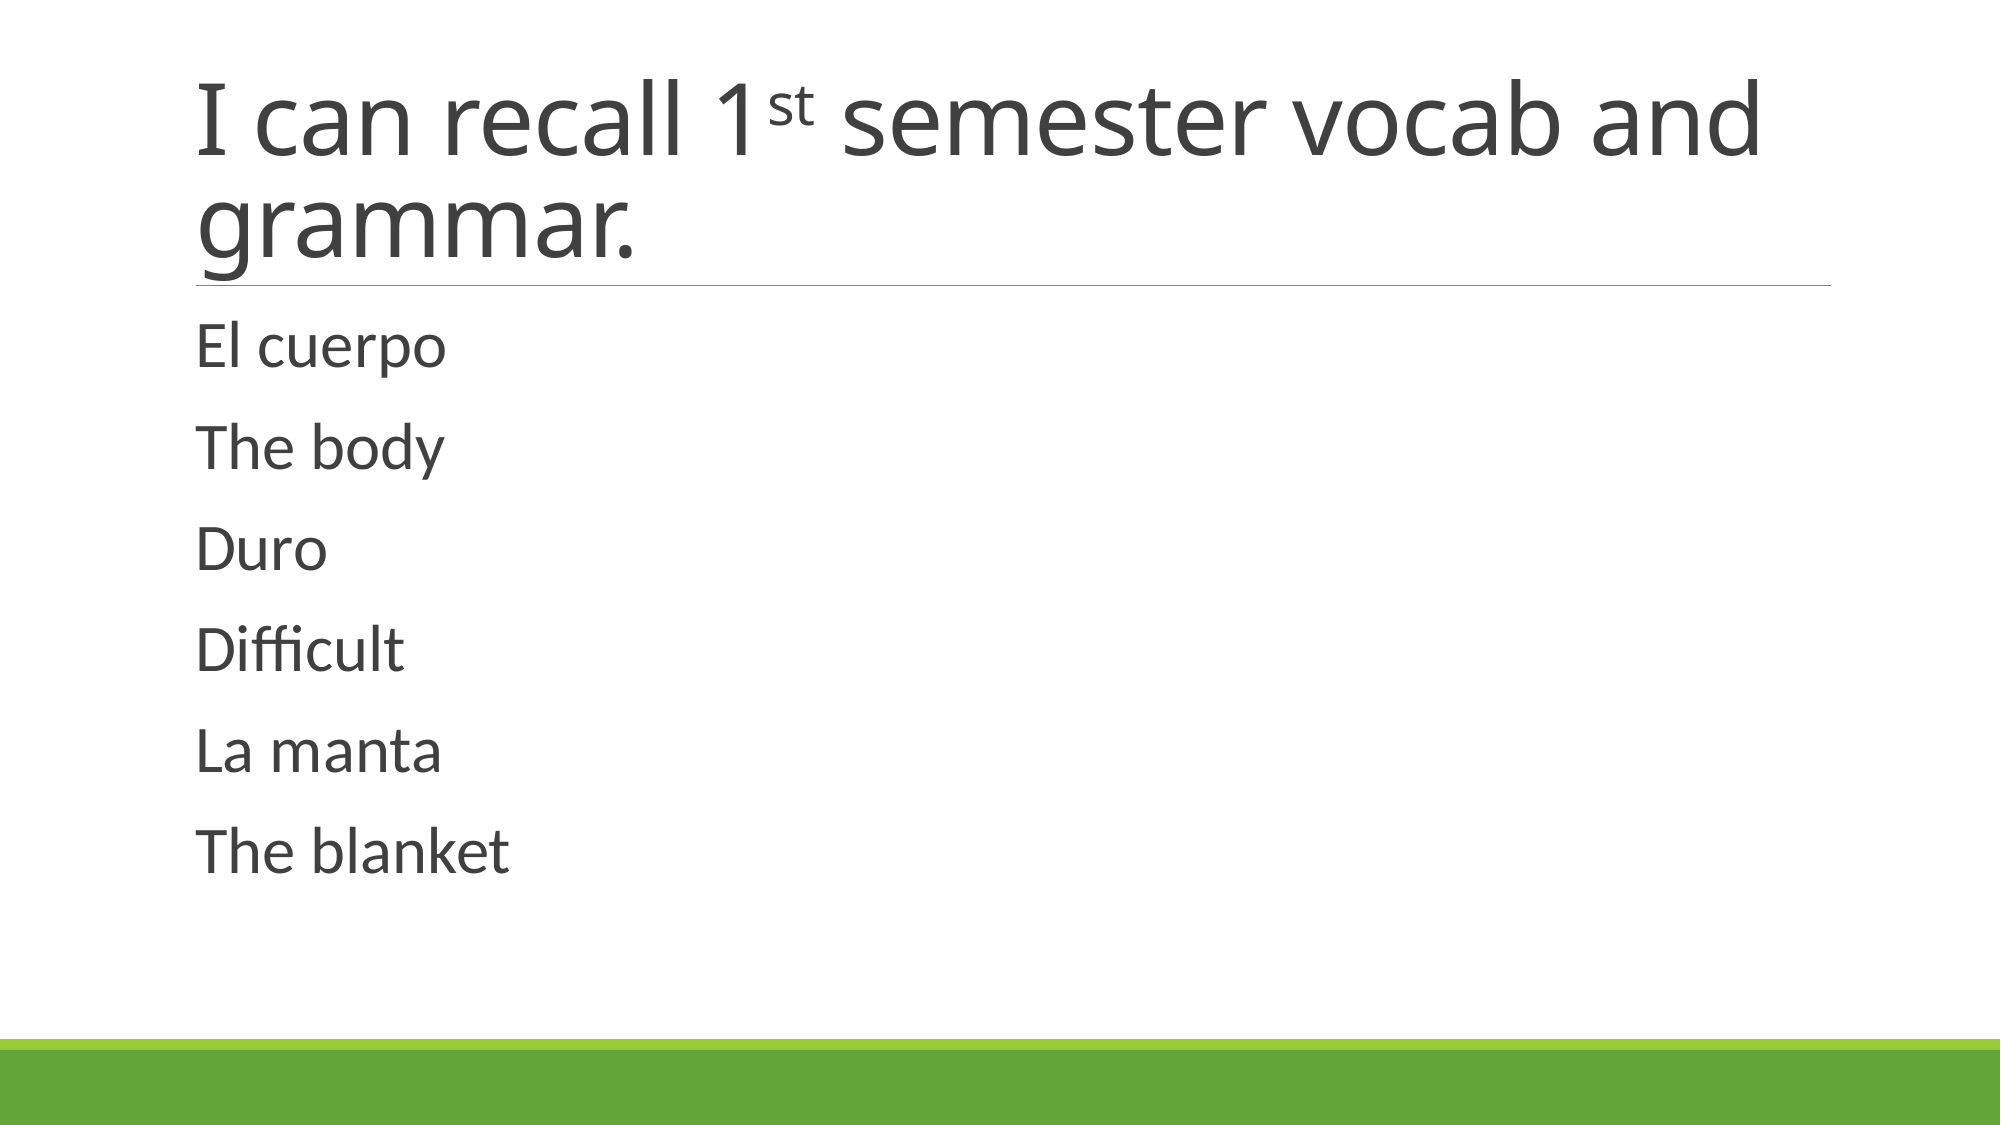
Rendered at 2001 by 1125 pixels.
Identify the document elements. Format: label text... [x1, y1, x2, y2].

list El cuerpo The body Duro Difficult La manta The blanket [180, 302, 1830, 963]
title I can recall 1st semester vocab and grammar. [180, 47, 1830, 285]
